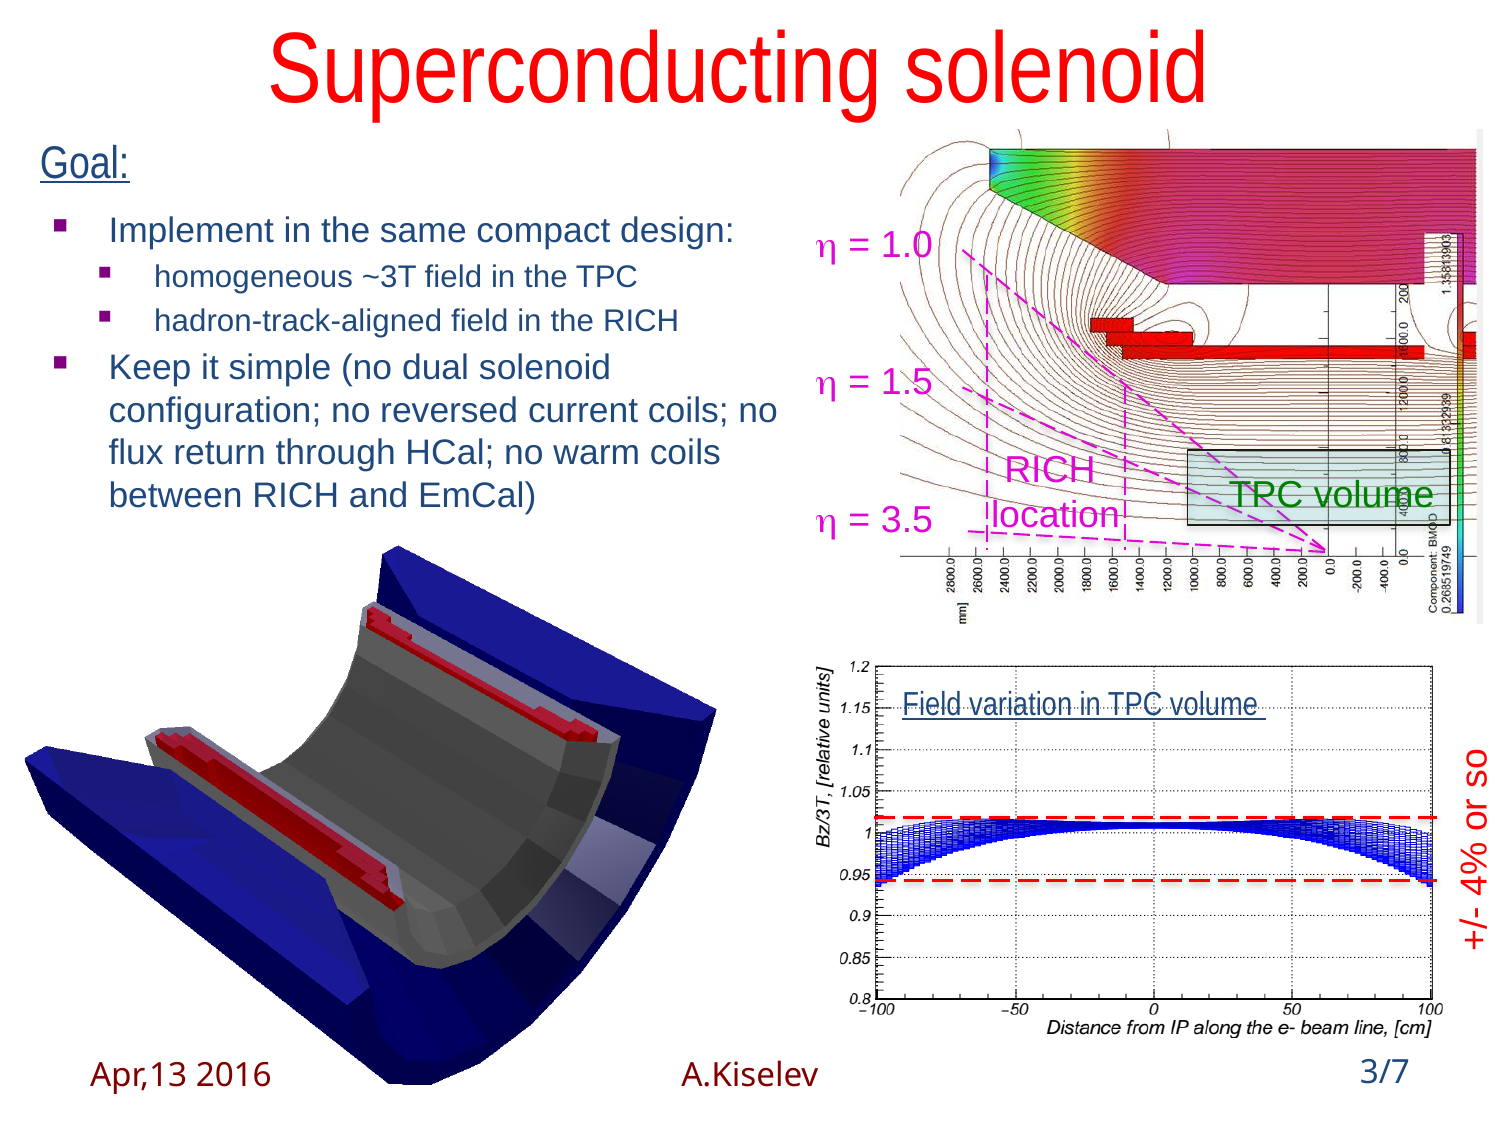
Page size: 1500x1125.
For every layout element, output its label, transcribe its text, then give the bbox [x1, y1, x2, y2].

title Superconducting solenoid [0, 0, 1500, 125]
picture [24, 537, 726, 1092]
text_box h = 3.5 [800, 487, 894, 548]
slide_number 3/7 [1074, 1047, 1425, 1103]
text_box Goal: [24, 125, 188, 225]
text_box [962, 530, 1326, 553]
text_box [962, 387, 1326, 530]
text_box h = 1.5 [800, 349, 894, 410]
text_box Implement in the same compact design: homogeneous ~3T field in the TPC hadron-track-aligned field in the RICH Keep it simple (no dual solenoid configuration; no reversed current coils; no flux return through HCal; no warm coils between RICH and EmCal) [37, 200, 838, 550]
picture [805, 129, 1500, 1038]
footer A.Kiselev [512, 1042, 988, 1103]
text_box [962, 249, 1326, 387]
text_box h = 1.0 [800, 212, 894, 273]
